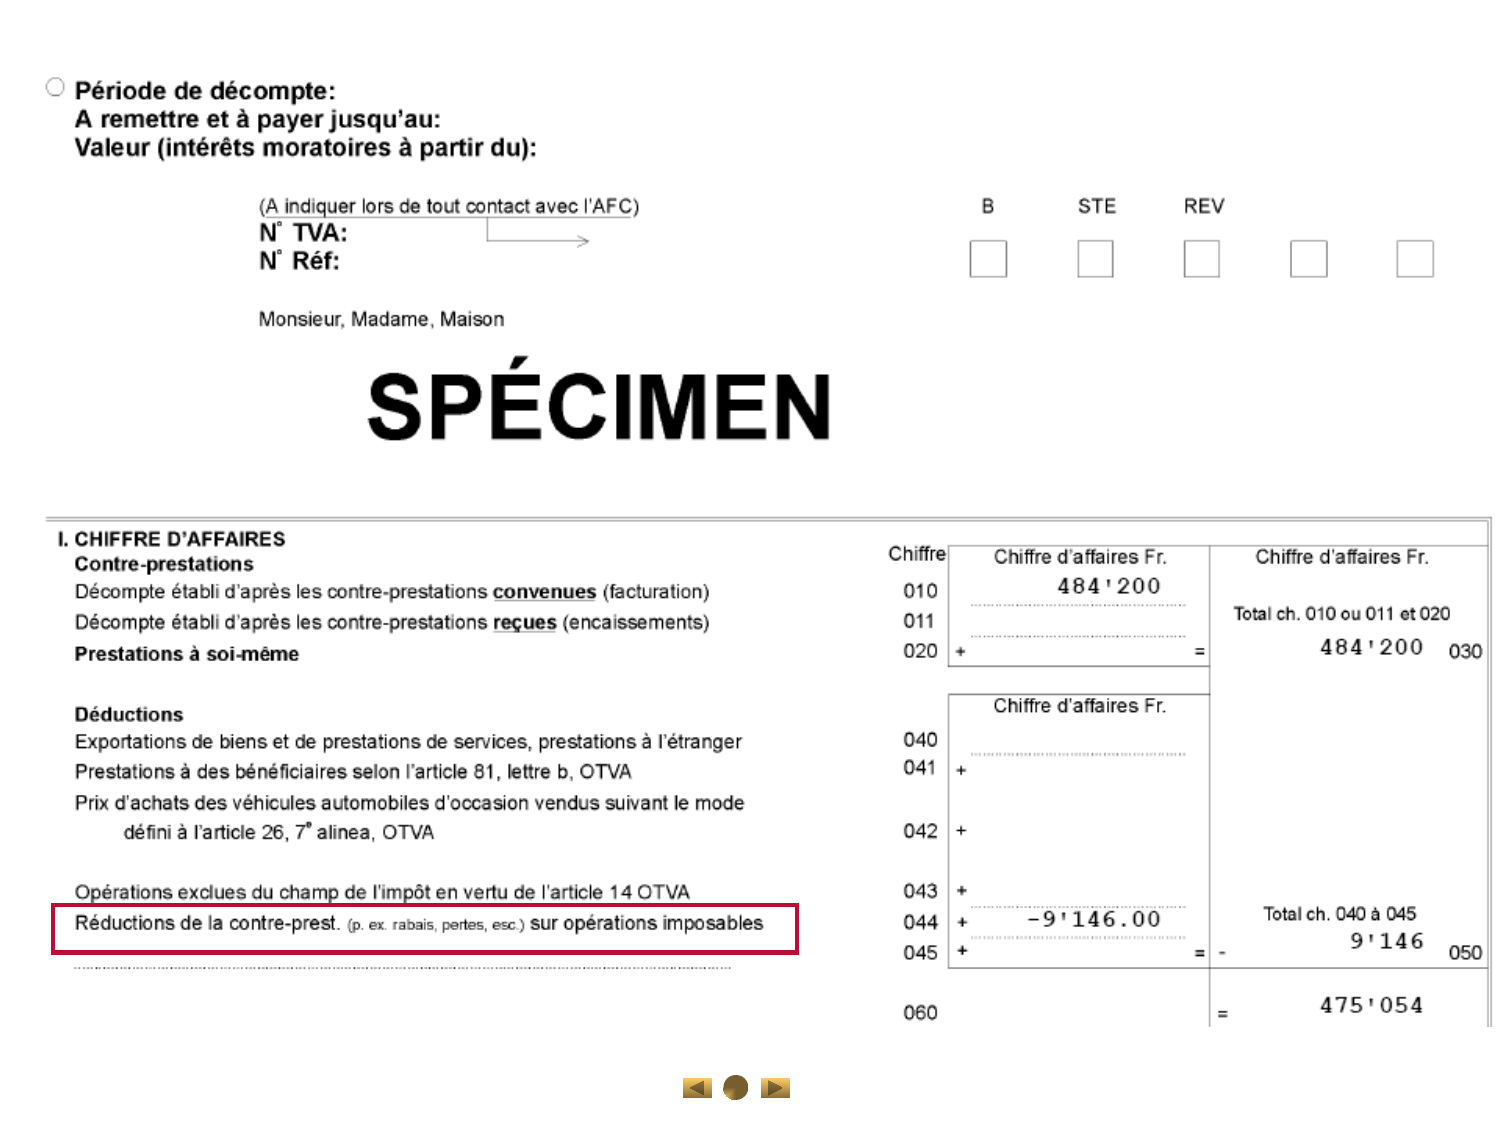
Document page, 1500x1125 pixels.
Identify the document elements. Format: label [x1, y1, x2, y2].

picture [35, 37, 1500, 1027]
